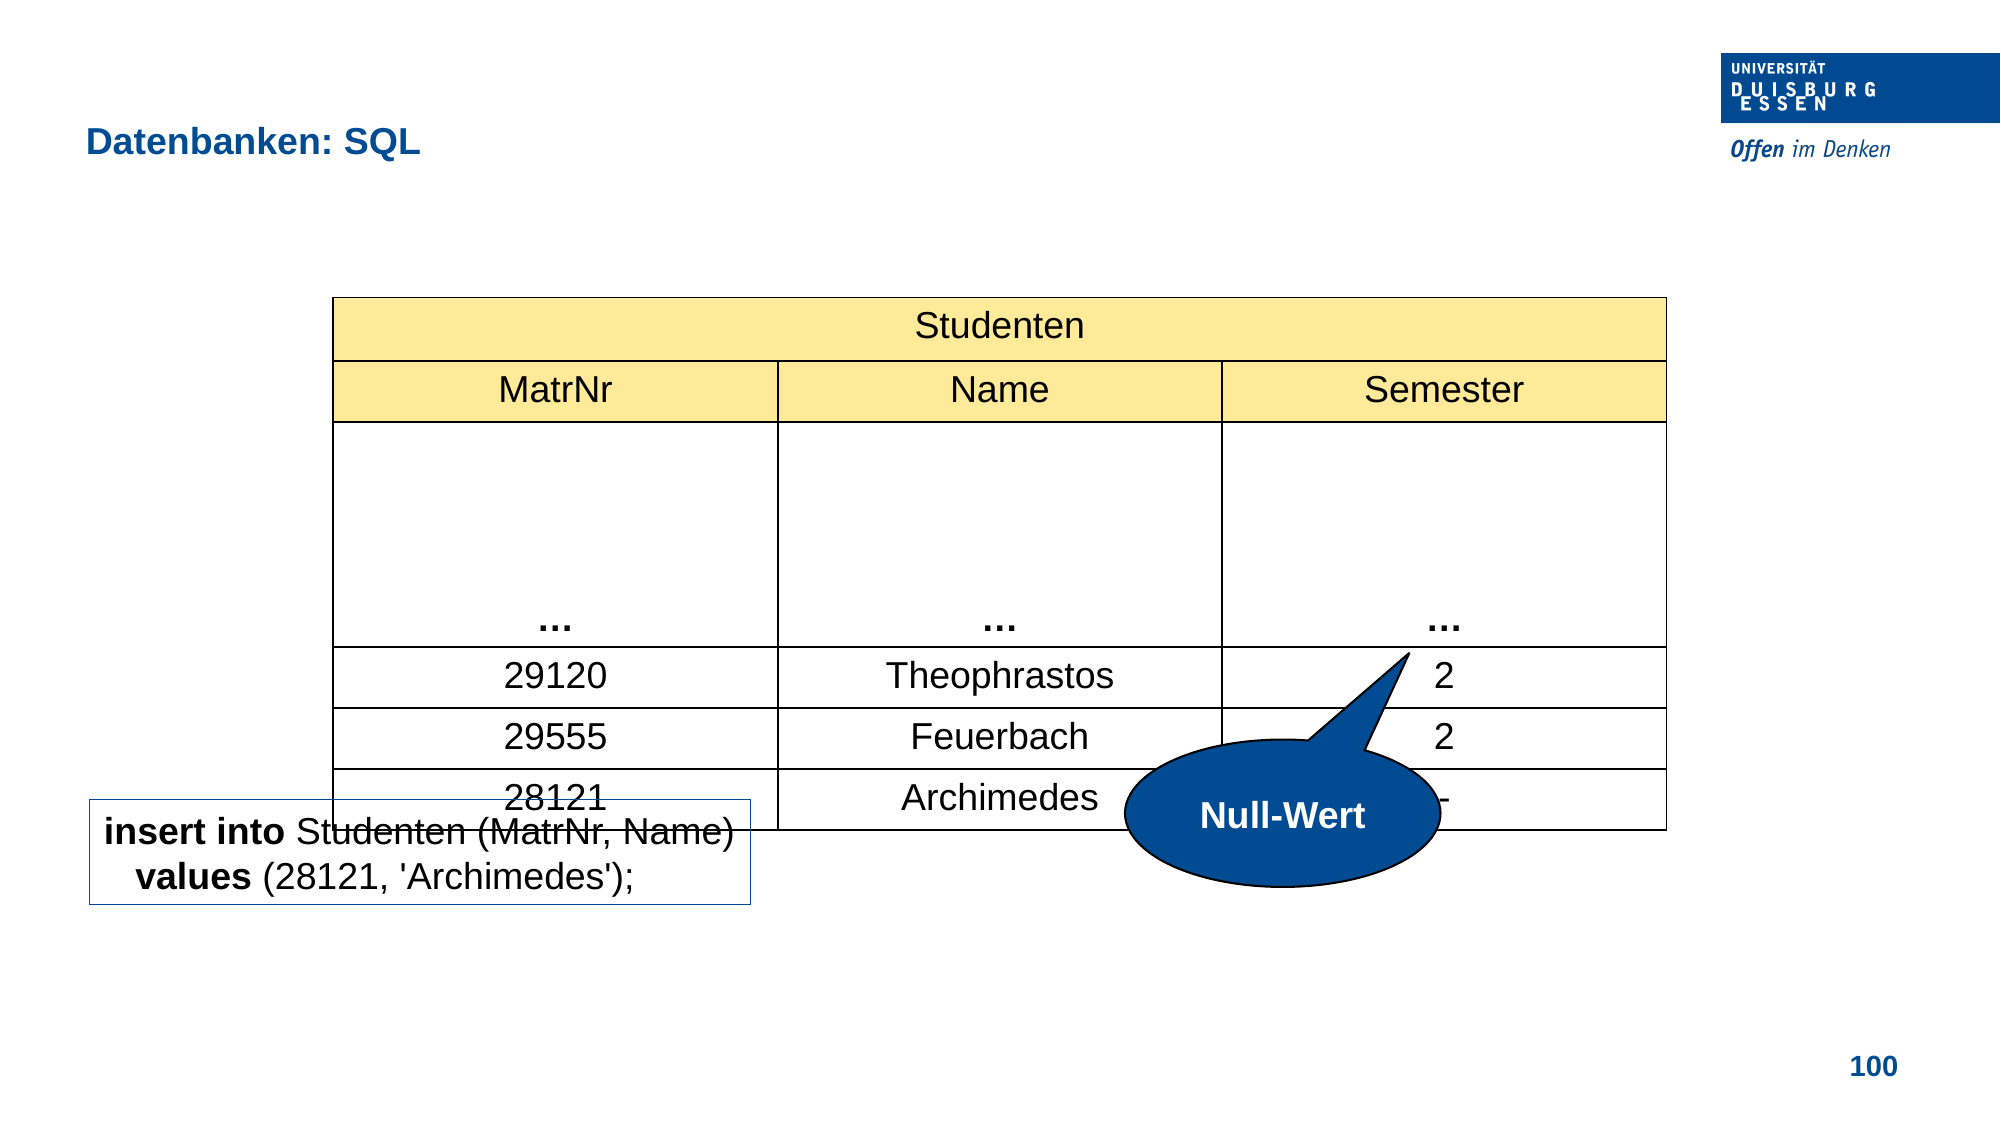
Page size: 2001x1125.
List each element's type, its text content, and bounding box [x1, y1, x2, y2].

table_cell 29120 [334, 648, 777, 707]
table_cell Archimedes [779, 770, 1151, 829]
table_cell … [779, 423, 1221, 646]
table_cell 2 [1223, 709, 1341, 743]
table_cell 28121 [334, 770, 777, 829]
table_cell … [334, 423, 777, 646]
table_cell Name [779, 362, 1221, 421]
text_box Null-Wert [1123, 652, 1442, 888]
table_cell 29555 [334, 709, 777, 768]
table_cell 2 [1223, 648, 1666, 707]
table_cell MatrNr [334, 362, 777, 421]
table_cell … [1223, 423, 1666, 646]
table_cell - [1414, 770, 1666, 829]
table_cell Feuerbach [779, 709, 1221, 768]
list Datenbanken: SQL [85, 121, 1696, 163]
slide_number 100 [1677, 1039, 1914, 1081]
table_header Studenten [334, 298, 1666, 360]
table_cell 2 [1367, 709, 1666, 768]
table_cell Semester [1223, 362, 1666, 421]
text_box insert into Studenten (MatrNr, Name) values (28121, 'Archimedes'); [89, 799, 751, 905]
picture [1721, 53, 2000, 162]
table_cell Theophrastos [779, 648, 1221, 707]
